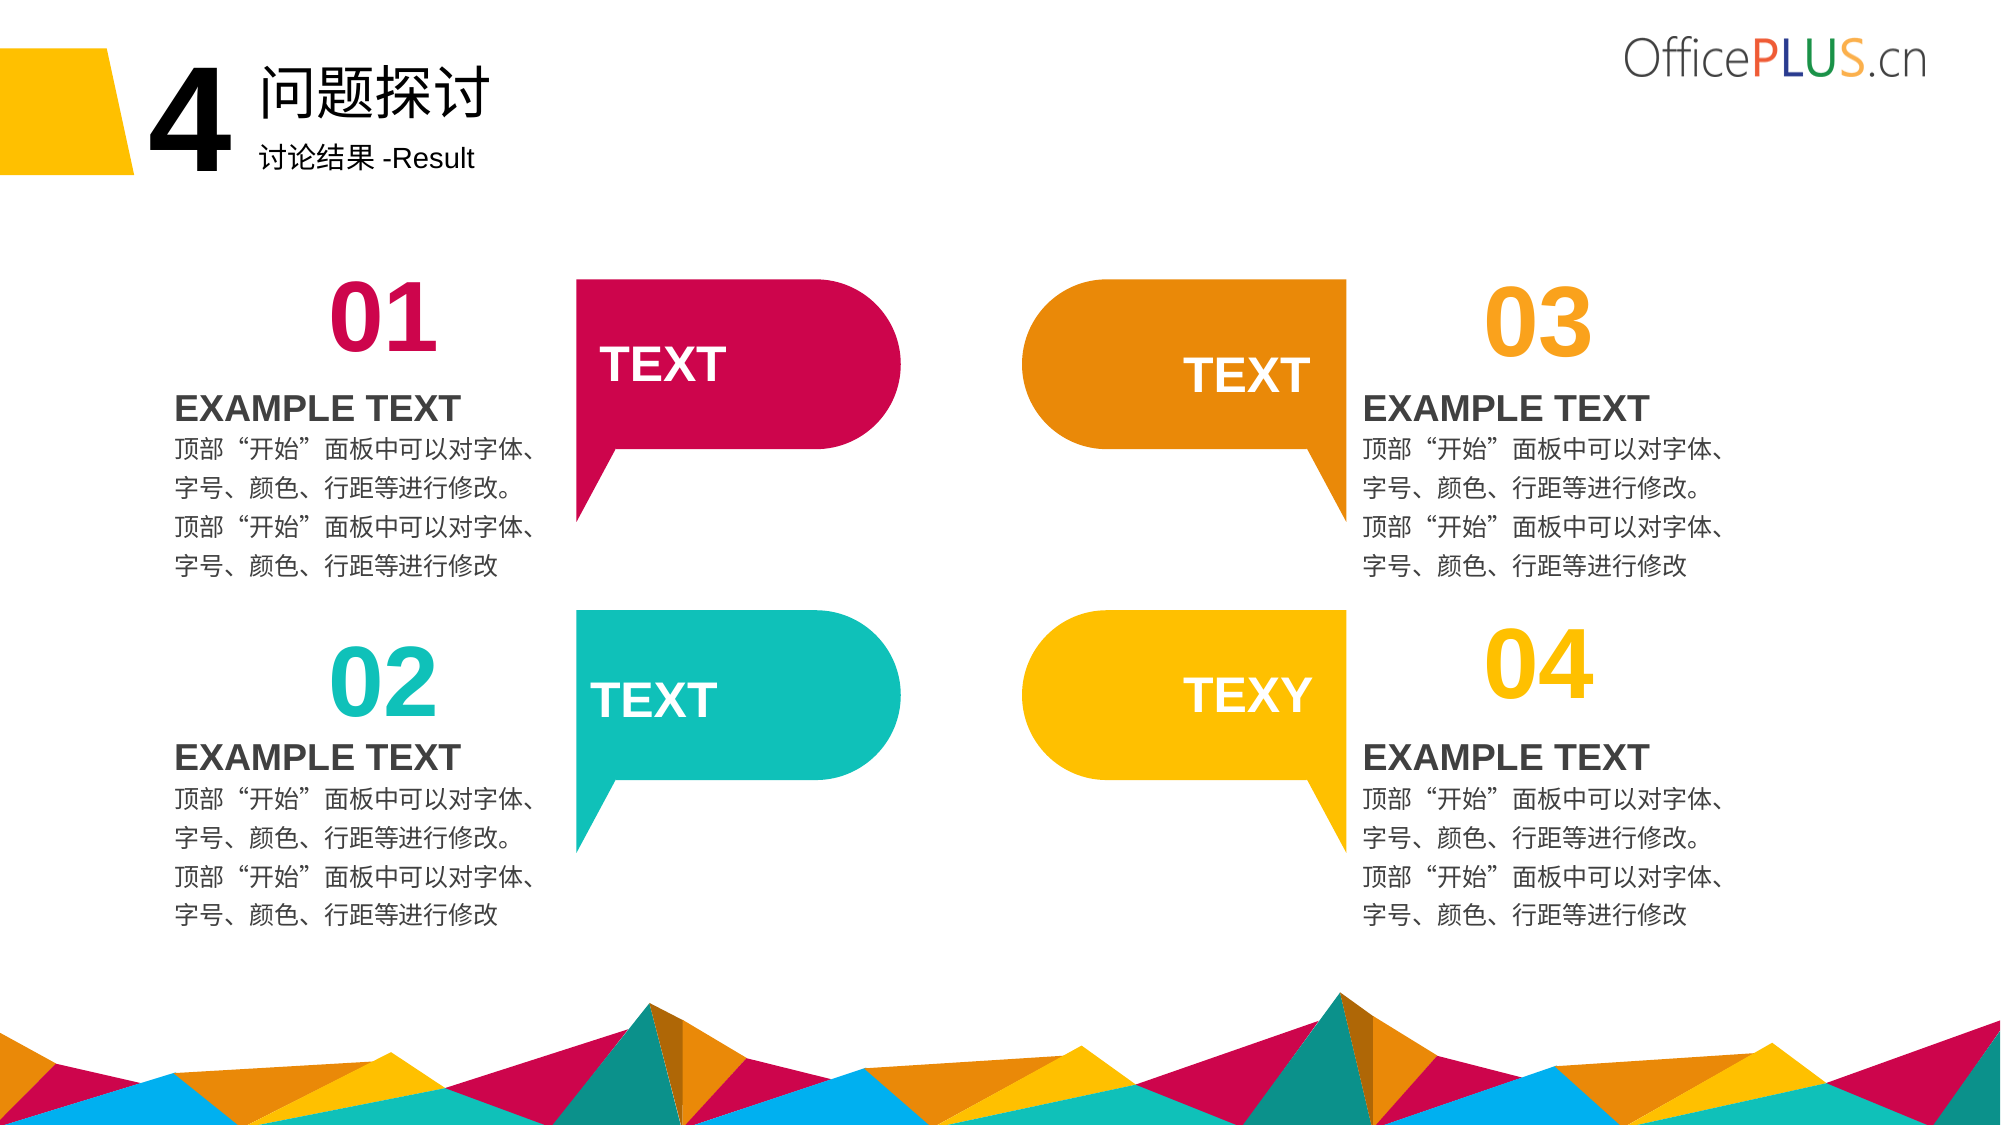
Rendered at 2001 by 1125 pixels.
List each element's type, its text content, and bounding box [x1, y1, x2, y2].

text_box 顶部“开始”面板中可以对字体、字号、颜色、行距等进行修改。顶部“开始”面板中可以对字体、字号、颜色、行距等进行修改 [159, 417, 557, 588]
text_box 01 [313, 243, 455, 353]
text_box EXAMPLE TEXT [1347, 353, 1745, 417]
text_box TEXY [1168, 655, 1329, 730]
text_box TEXT [575, 660, 733, 735]
text_box 问题探讨 [353, 48, 513, 132]
text_box [1020, 278, 1348, 523]
text_box [0, 47, 134, 177]
text_box 讨论结果-Result [353, 132, 691, 183]
text_box 4 [134, 13, 353, 209]
text_box [1020, 609, 1348, 854]
text_box [575, 278, 902, 523]
text_box EXAMPLE TEXT [159, 703, 557, 766]
text_box TEXT [584, 324, 742, 399]
text_box 顶部“开始”面板中可以对字体、字号、颜色、行距等进行修改。顶部“开始”面板中可以对字体、字号、颜色、行距等进行修改 [1347, 417, 1745, 588]
text_box EXAMPLE TEXT [1347, 703, 1745, 766]
text_box 02 [313, 608, 455, 703]
text_box 03 [1468, 249, 1609, 353]
text_box [575, 609, 902, 854]
text_box 顶部“开始”面板中可以对字体、字号、颜色、行距等进行修改。顶部“开始”面板中可以对字体、字号、颜色、行距等进行修改 [159, 766, 557, 938]
text_box TEXT [1168, 334, 1326, 410]
text_box 04 [1468, 591, 1609, 703]
text_box EXAMPLE TEXT [159, 353, 557, 417]
picture [1624, 36, 1925, 77]
text_box 顶部“开始”面板中可以对字体、字号、颜色、行距等进行修改。顶部“开始”面板中可以对字体、字号、颜色、行距等进行修改 [1347, 766, 1745, 938]
